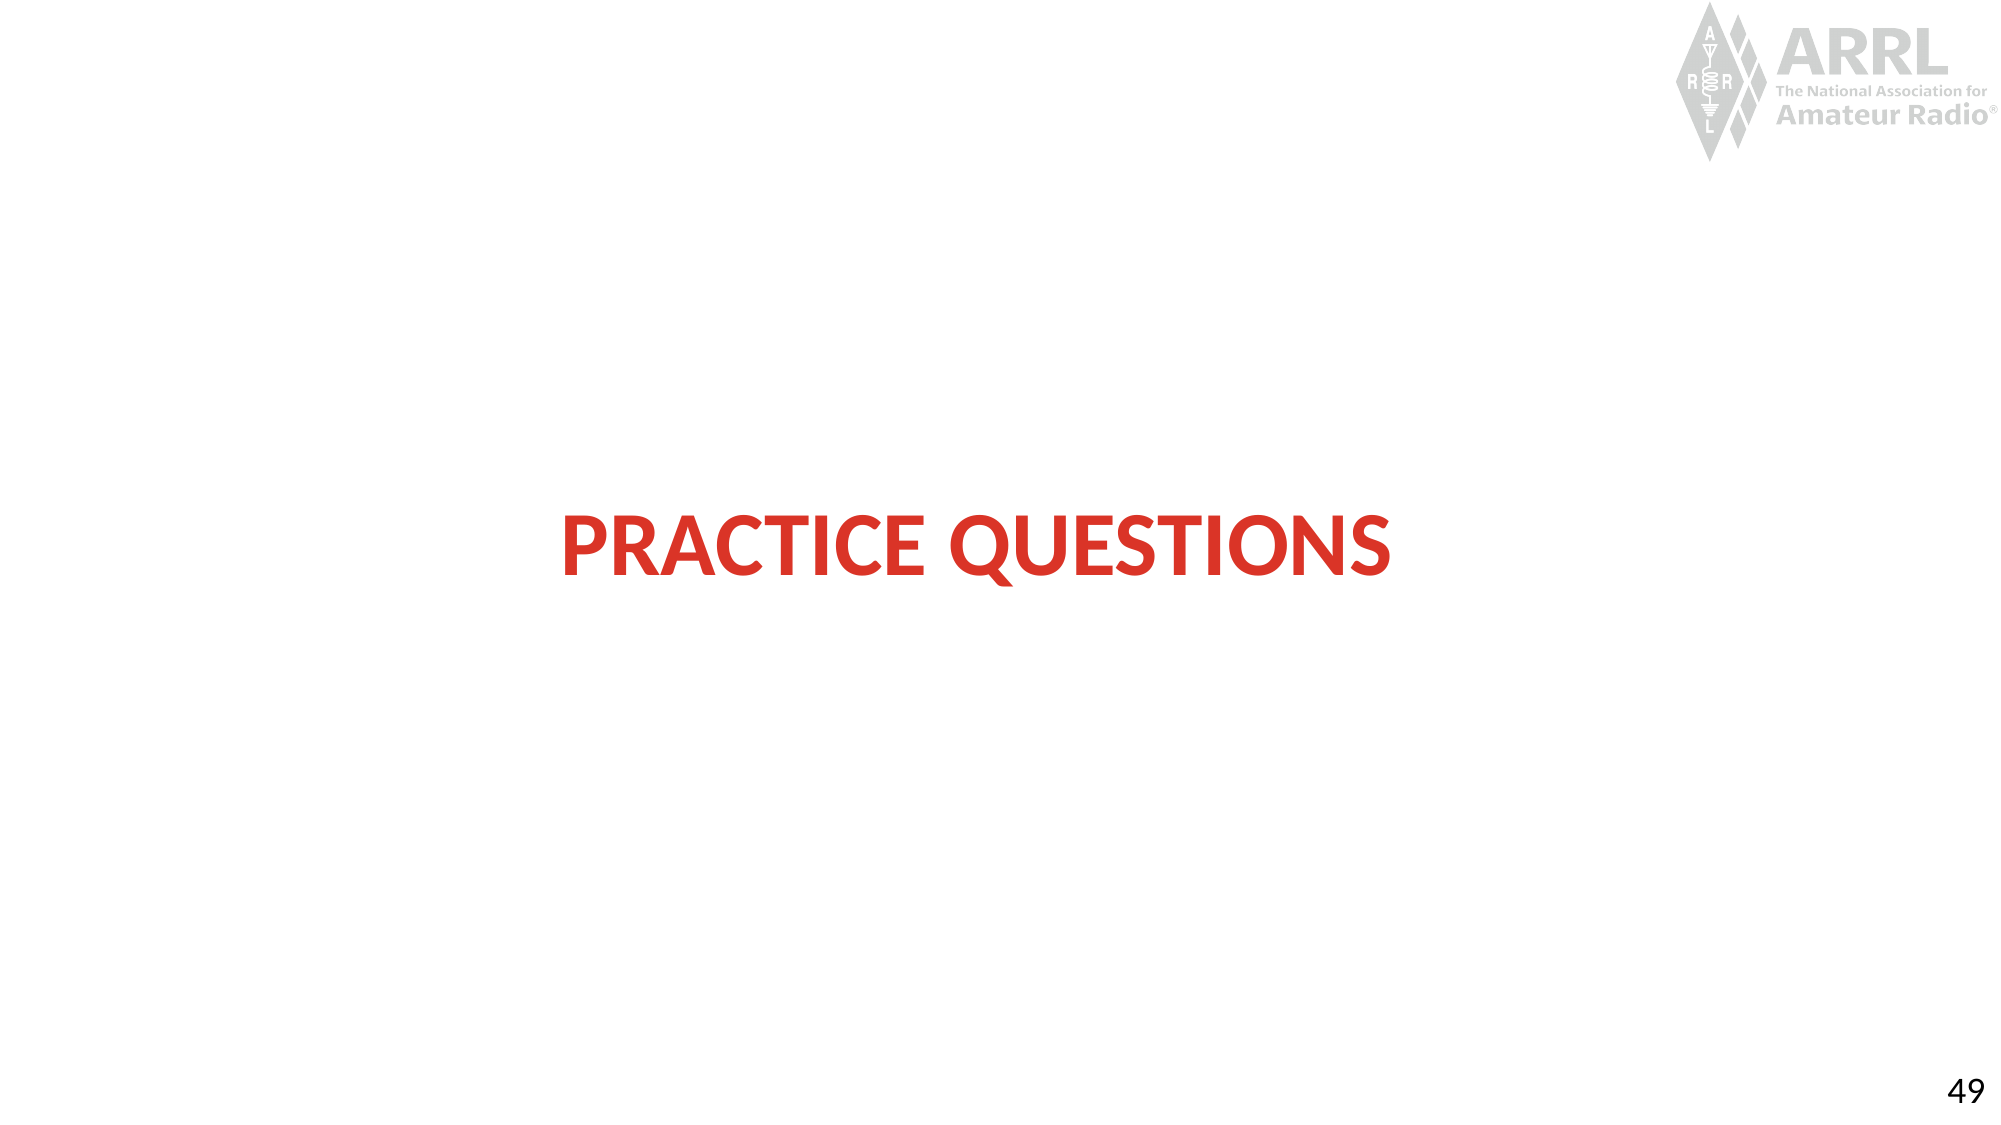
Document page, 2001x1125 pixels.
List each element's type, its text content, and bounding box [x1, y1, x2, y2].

picture [1674, 0, 2000, 164]
title PRACTICE QUESTIONS [114, 437, 1840, 655]
